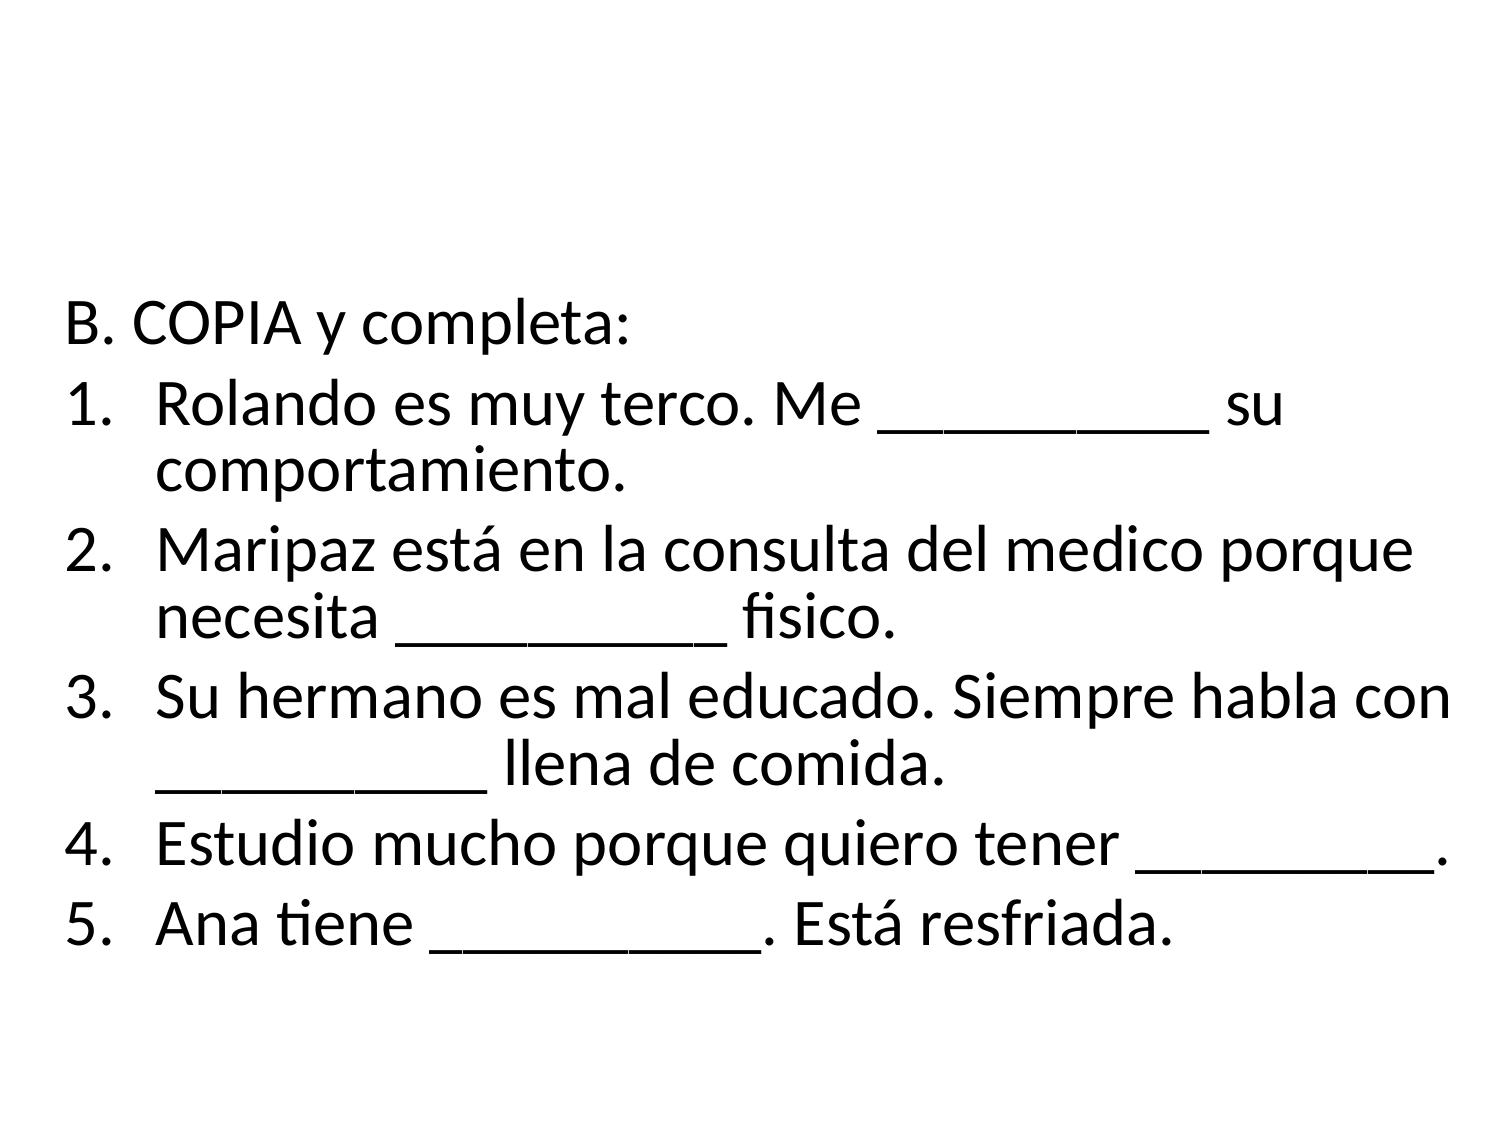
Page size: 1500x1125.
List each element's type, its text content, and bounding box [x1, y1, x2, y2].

text_box B. COPIA y completa: Rolando es muy terco. Me __________ su comportamiento. Maripaz está en la consulta del medico porque necesita __________ fisico. Su hermano es mal educado. Siempre habla con __________ llena de comida. Estudio mucho porque quiero tener _________. Ana tiene __________. Está resfriada. [49, 287, 1475, 1030]
